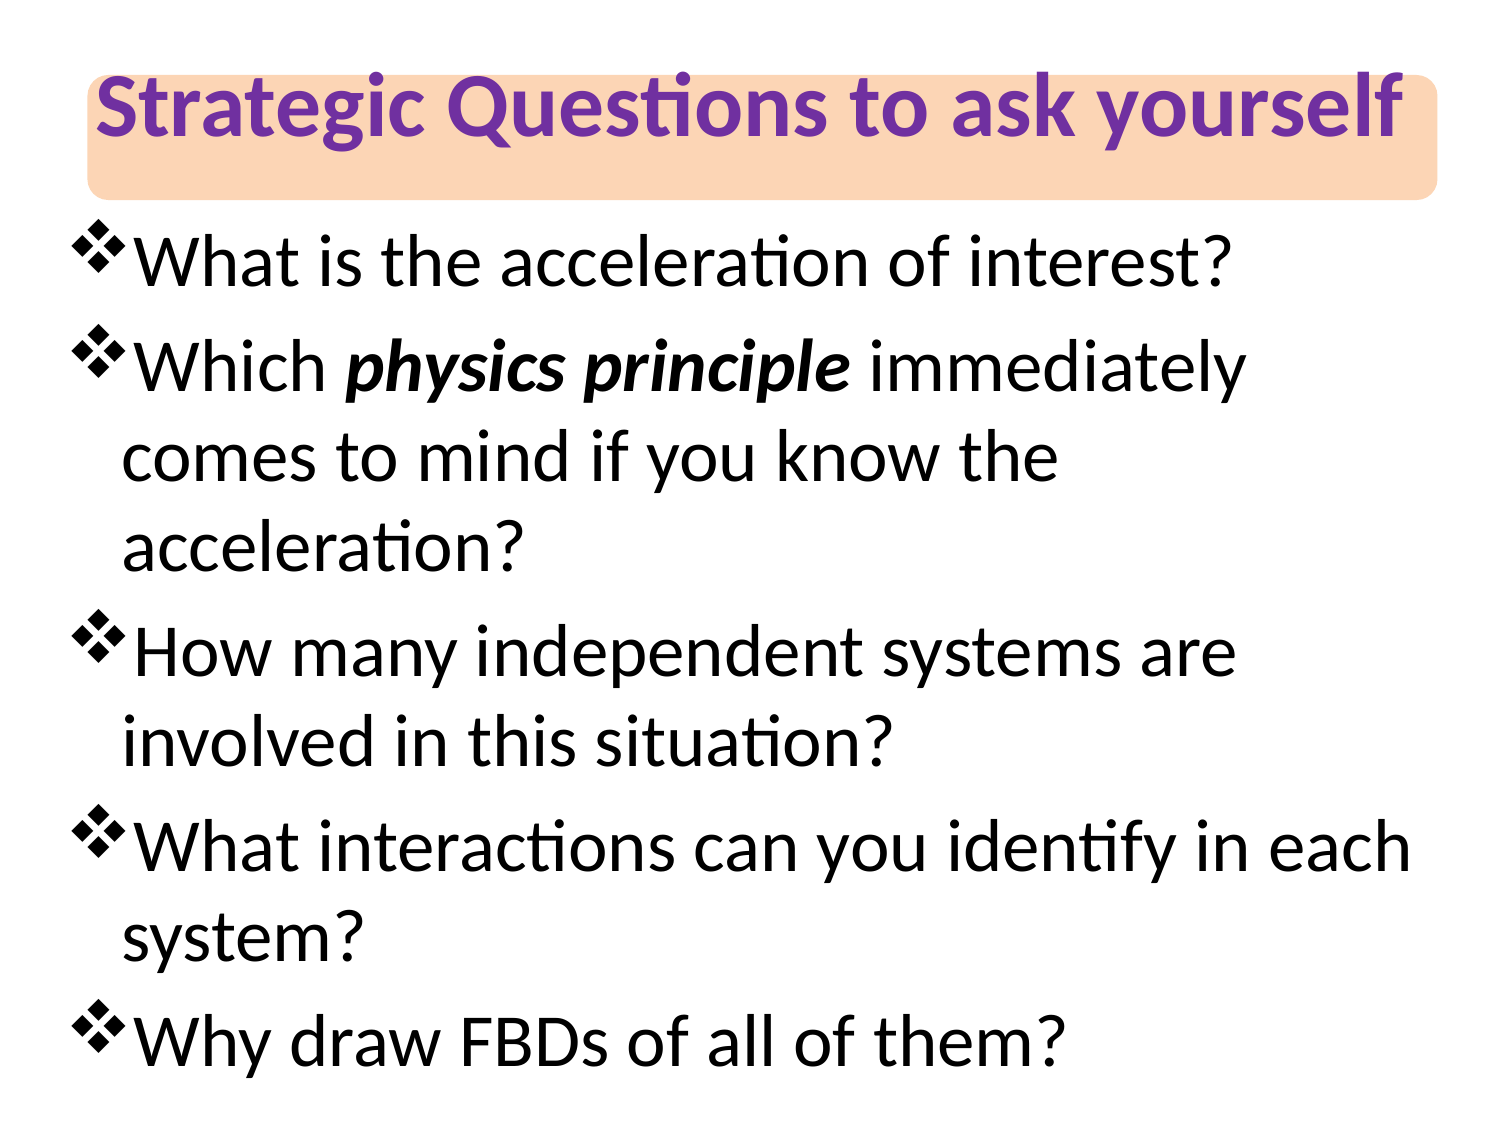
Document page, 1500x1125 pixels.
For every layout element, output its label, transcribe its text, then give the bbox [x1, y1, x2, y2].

title Strategic Questions to ask yourself [75, 0, 1425, 200]
text_box [99, 74, 1440, 203]
list What is the acceleration of interest? Which physics principle immediately comes to mind if you know the acceleration? How many independent systems are involved in this situation? What interactions can you identify in each system? Why draw FBDs of all of them? [50, 203, 1475, 1100]
